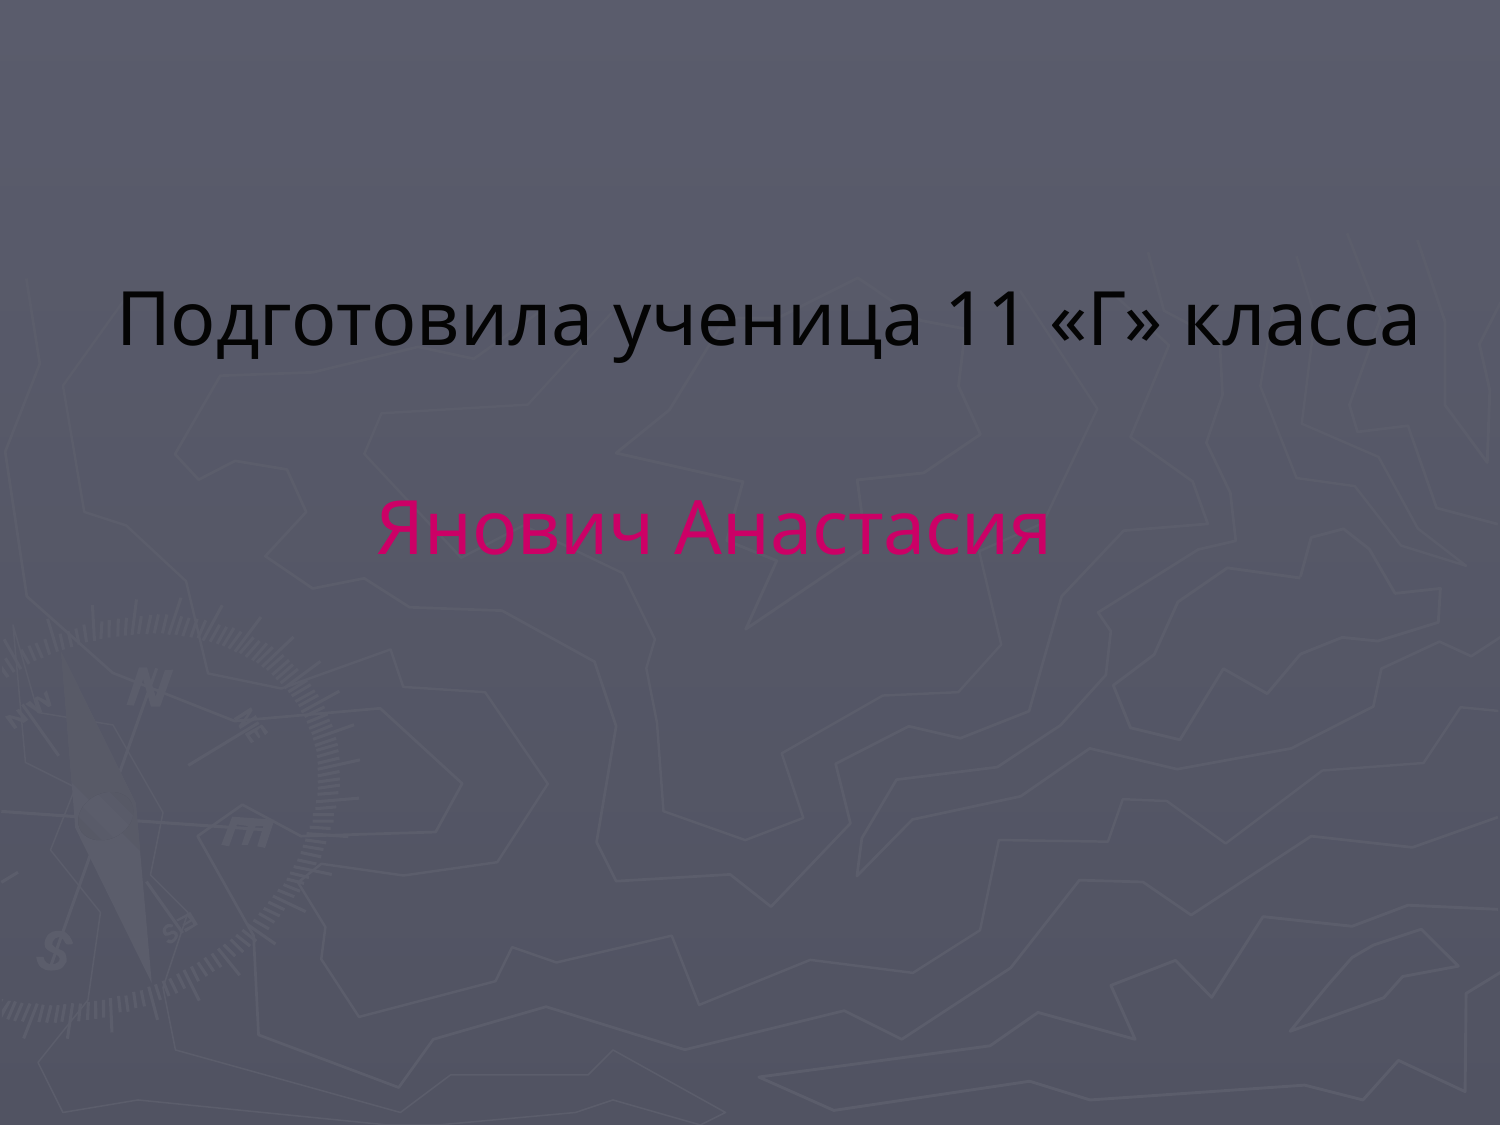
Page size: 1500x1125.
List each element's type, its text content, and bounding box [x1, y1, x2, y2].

list Подготовила ученица 11 «Г» класса Янович Анастасия [49, 262, 1451, 1001]
